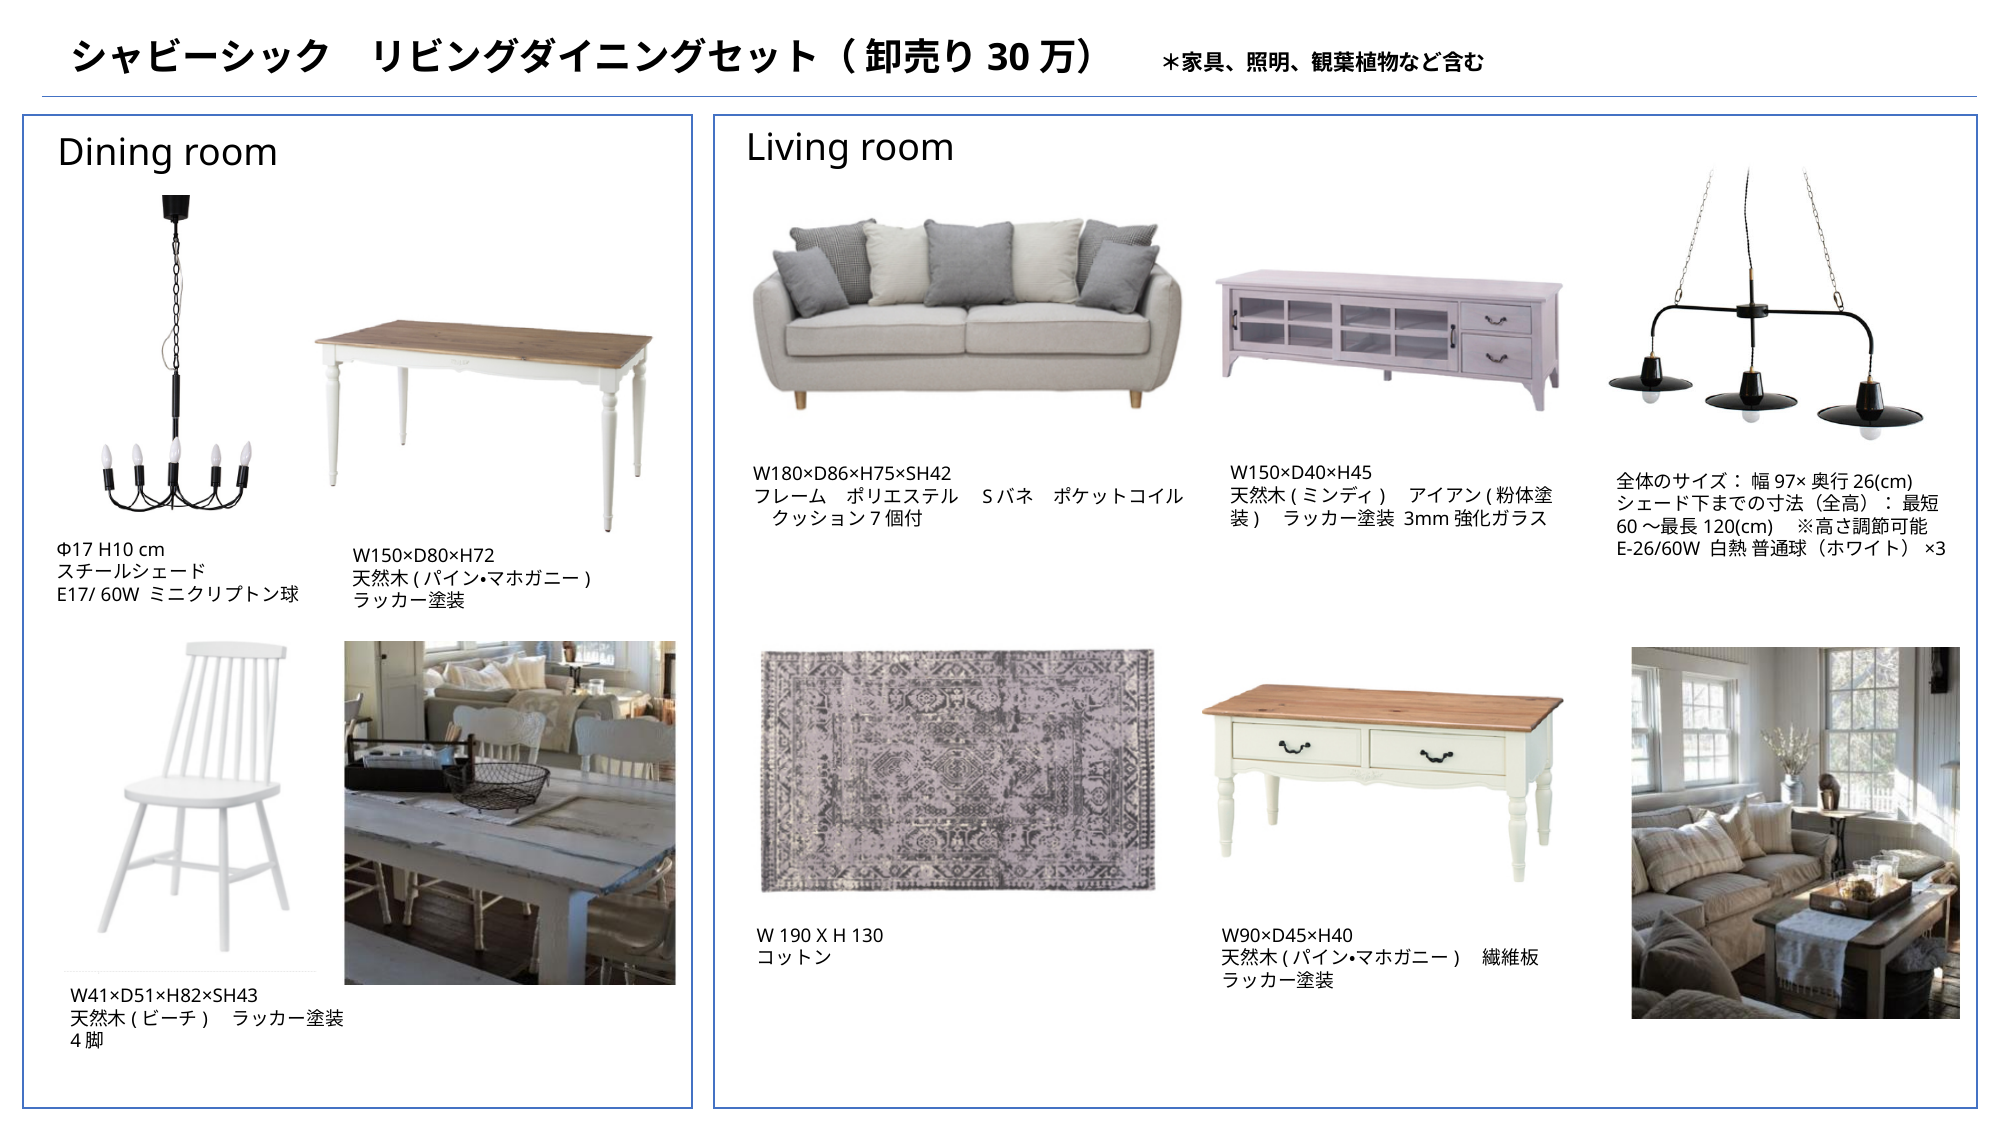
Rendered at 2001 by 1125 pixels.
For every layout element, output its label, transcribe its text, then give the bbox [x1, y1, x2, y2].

picture [342, 641, 678, 985]
text_box Living room [731, 115, 971, 175]
picture [64, 610, 317, 974]
text_box 全体のサイズ： 幅97×奥行26(cm) シェード下までの寸法（全高）： 最短60〜最長120(cm) ※高さ調節可能 E-26/60W 白熱 普通球（ホワイト）×3 [1601, 462, 1987, 567]
picture [745, 629, 1580, 899]
text_box W90×D45×H40 天然木(パイン・マホガニー) 繊維板 ラッカー塗装 [1207, 916, 1593, 999]
text_box [713, 114, 1978, 1109]
text_box シャビーシック リビングダイニングセット（ 卸売り30万） ＊家具、照明、観葉植物など含む [55, 25, 1929, 85]
picture [93, 195, 262, 517]
picture [732, 201, 1574, 443]
picture [1601, 134, 1929, 463]
text_box W150×D40×H45 天然木(ミンディ) アイアン(粉体塗装) ラッカー塗装 3mm強化ガラス [1215, 453, 1580, 537]
picture [1631, 647, 1961, 1019]
text_box Dining room [42, 120, 294, 181]
text_box W150×D80×H72 天然木(パイン・マホガニー) ラッカー塗装 [338, 565, 651, 619]
text_box W180×D86×H75×SH42 フレーム ポリエステル Sバネ ポケットコイル クッション7個付 [738, 454, 1207, 537]
text_box [22, 114, 693, 1109]
picture [275, 275, 678, 565]
